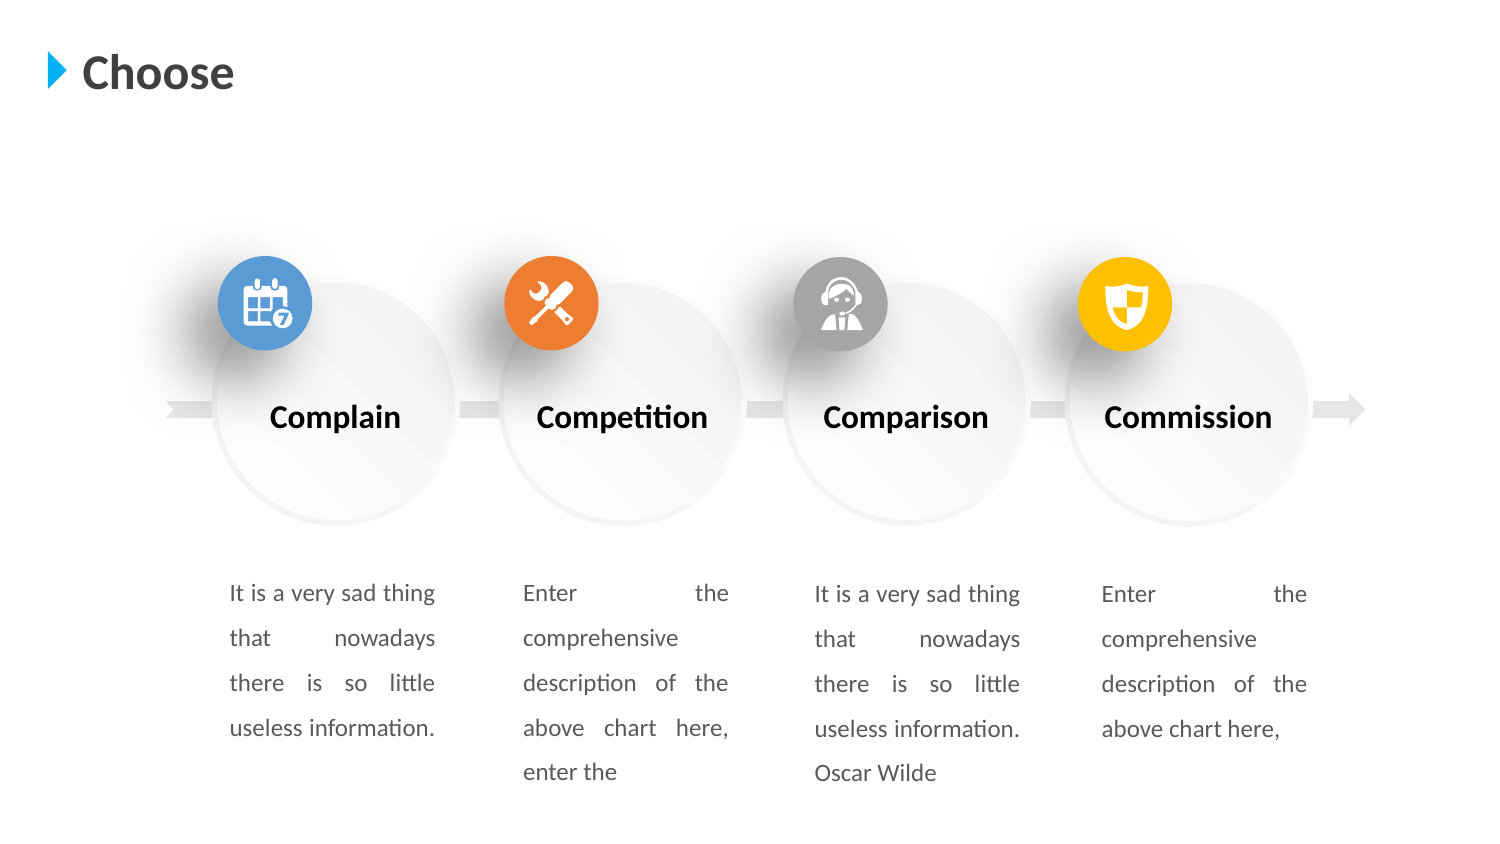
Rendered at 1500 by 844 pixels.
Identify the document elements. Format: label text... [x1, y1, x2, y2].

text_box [782, 277, 1031, 526]
text_box [460, 402, 490, 419]
text_box It is a very sad thing that nowadays there is so little useless information. [229, 561, 436, 741]
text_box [211, 277, 460, 526]
text_box It is a very sad thing that nowadays there is so little useless information. Oscar Wilde [814, 562, 1021, 787]
text_box Enter the comprehensive description of the above chart here, [1101, 562, 1308, 743]
text_box [163, 400, 203, 419]
text_box [510, 254, 592, 277]
text_box [224, 254, 306, 277]
text_box [1084, 255, 1166, 278]
text_box [800, 255, 881, 277]
text_box [1031, 400, 1062, 419]
text_box [1314, 390, 1368, 429]
text_box [747, 401, 777, 419]
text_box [1064, 278, 1314, 527]
text_box Enter the comprehensive description of the above chart here, enter the [523, 561, 730, 786]
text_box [48, 32, 251, 108]
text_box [498, 277, 747, 526]
